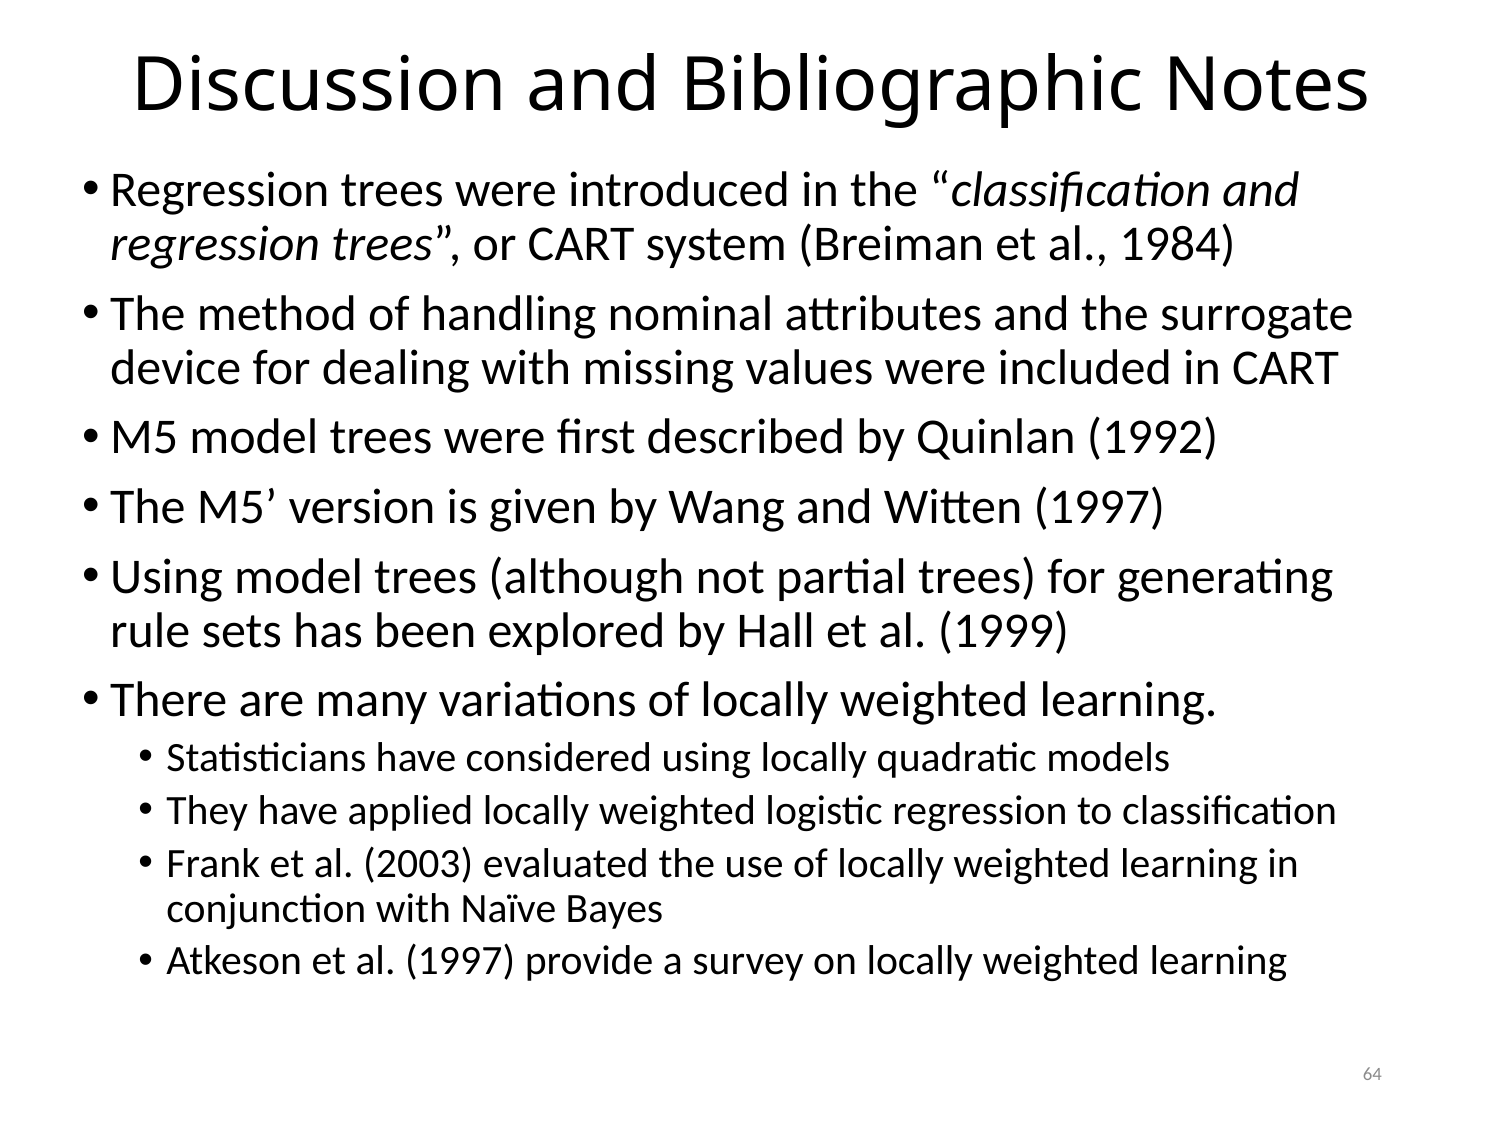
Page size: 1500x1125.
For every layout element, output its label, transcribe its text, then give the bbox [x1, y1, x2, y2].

slide_number 64 [1059, 1042, 1397, 1103]
list Regression trees were introduced in the “classification and regression trees”, or CART system (Breiman et al., 1984) The method of handling nominal attributes and the surrogate device for dealing with missing values were included in CART M5 model trees were first described by Quinlan (1992) The M5’ version is given by Wang and Witten (1997) Using model trees (although not partial trees) for generating rule sets has been explored by Hall et al. (1999) There are many variations of locally weighted learning. Statisticians have considered using locally quadratic models They have applied locally weighted logistic regression to classification Frank et al. (2003) evaluated the use of locally weighted learning in conjunction with Naïve Bayes Atkeson et al. (1997) provide a survey on locally weighted learning [67, 156, 1411, 1009]
title Discussion and Bibliographic Notes [116, 0, 1411, 156]
